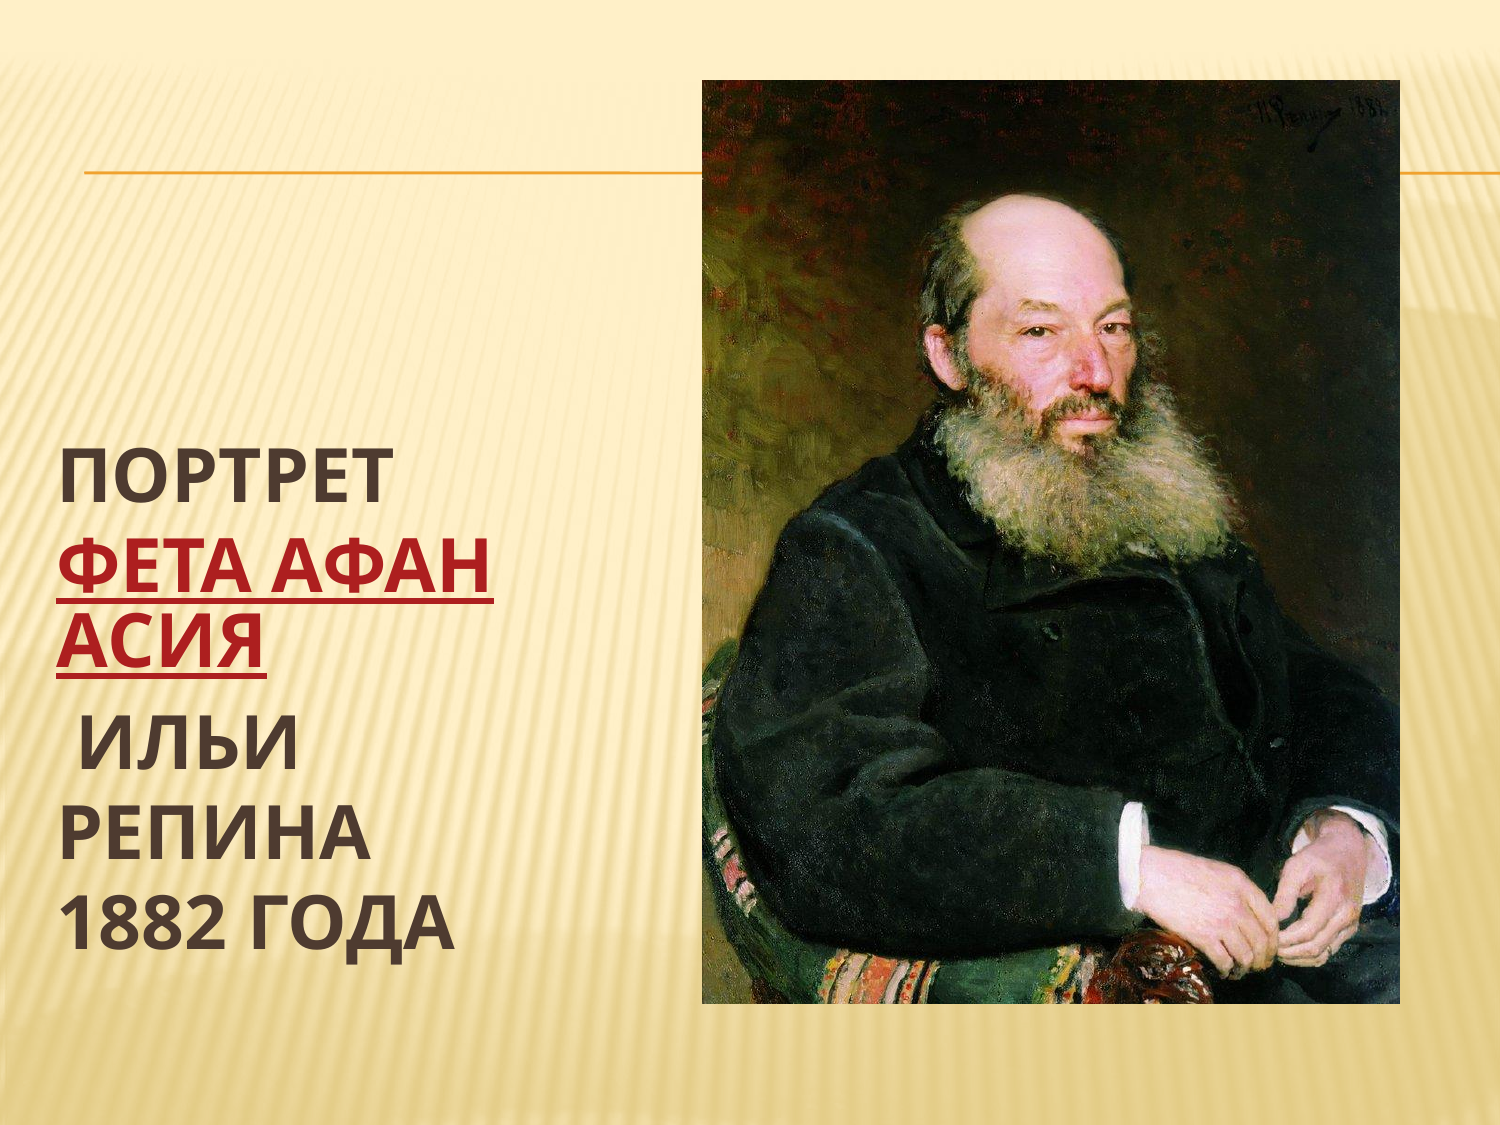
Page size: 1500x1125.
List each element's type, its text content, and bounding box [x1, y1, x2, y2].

title Портрет Фета Афанасия Ильи Репина 1882 года [41, 302, 553, 1015]
picture [702, 79, 1400, 1005]
